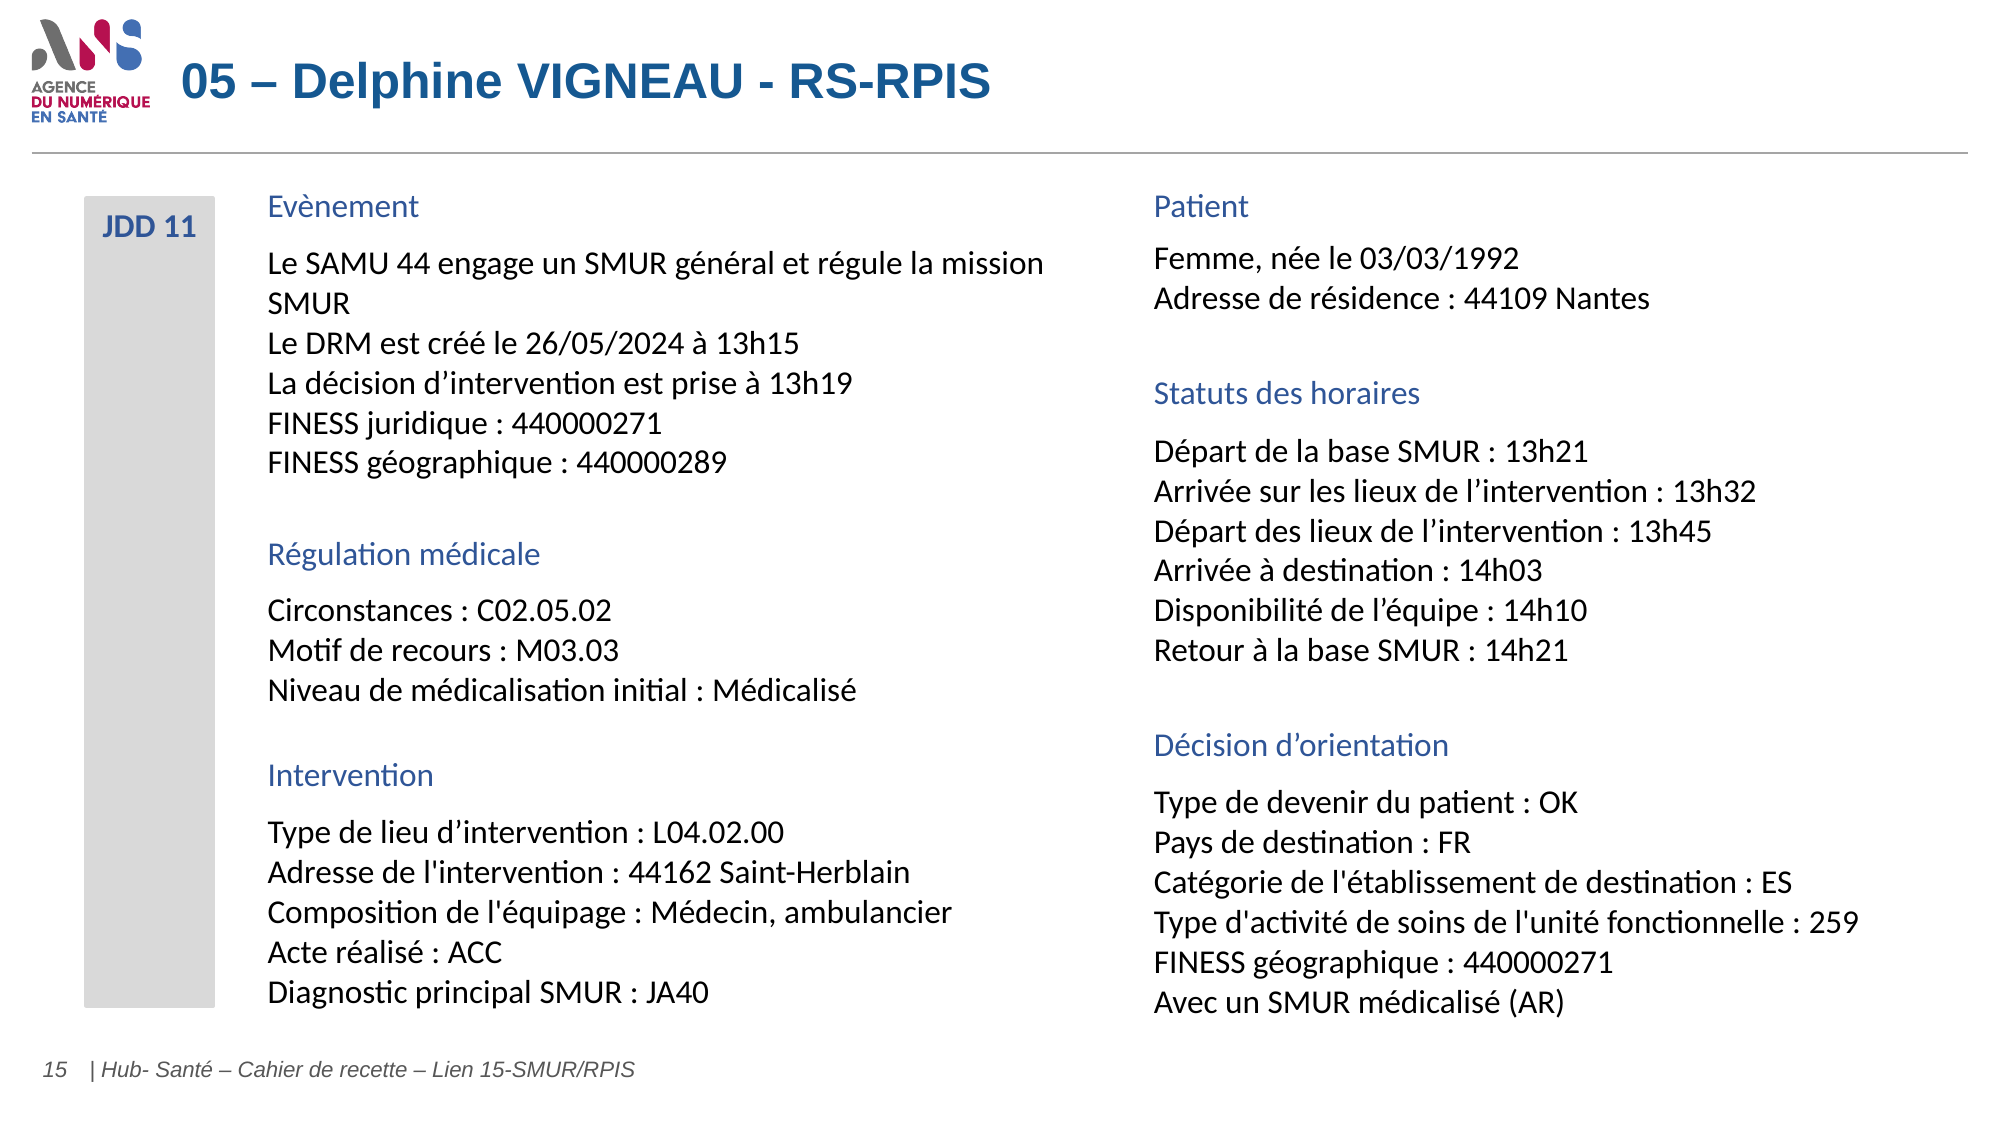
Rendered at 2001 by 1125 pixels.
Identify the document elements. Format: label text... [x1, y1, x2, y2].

text_box Départ de la base SMUR : 13h21 Arrivée sur les lieux de l’intervention : 13h32 Départ des lieux de l’intervention : 13h45 Arrivée à destination : 14h03 Disponibilité de l’équipe : 14h10 Retour à la base SMUR : 14h21 [1139, 421, 1986, 676]
slide_number 15 [23, 1038, 87, 1099]
picture [31, 19, 150, 123]
text_box Circonstances : C02.05.02 Motif de recours : M03.03 Niveau de médicalisation initial : Médicalisé [252, 580, 1100, 716]
text_box JDD 11 [84, 196, 215, 1008]
text_box Patient [1139, 177, 2000, 232]
text_box Le SAMU 44 engage un SMUR général et régule la mission SMUR Le DRM est créé le 26/05/2024 à 13h15 La décision d’intervention est prise à 13h19 FINESS juridique : 440000271 FINESS géographique : 440000289 [252, 233, 1100, 488]
text_box Statuts des horaires [1139, 364, 2000, 419]
text_box Type de lieu d’intervention : L04.02.00 Adresse de l'intervention : 44162 Saint-Herblain Composition de l'équipage : Médecin, ambulancier Acte réalisé : ACC Diagnostic principal SMUR : JA40 [252, 802, 1100, 1018]
text_box Intervention [252, 745, 1254, 801]
text_box Décision d’orientation [1139, 715, 2000, 771]
text_box Evènement [252, 176, 1254, 232]
footer | Hub- Santé – Cahier de recette – Lien 15-SMUR/RPIS [89, 1038, 1605, 1099]
title 05 – Delphine VIGNEAU - RS-RPIS [180, 19, 1945, 138]
text_box Femme, née le 03/03/1992 Adresse de résidence : 44109 Nantes [1139, 232, 1986, 324]
text_box Régulation médicale [252, 524, 1139, 580]
text_box Type de devenir du patient : OK Pays de destination : FR Catégorie de l'établissement de destination : ES Type d'activité de soins de l'unité fonctionnelle : 259 FINESS géographique : 440000271 Avec un SMUR médicalisé (AR) [1139, 773, 1986, 1028]
